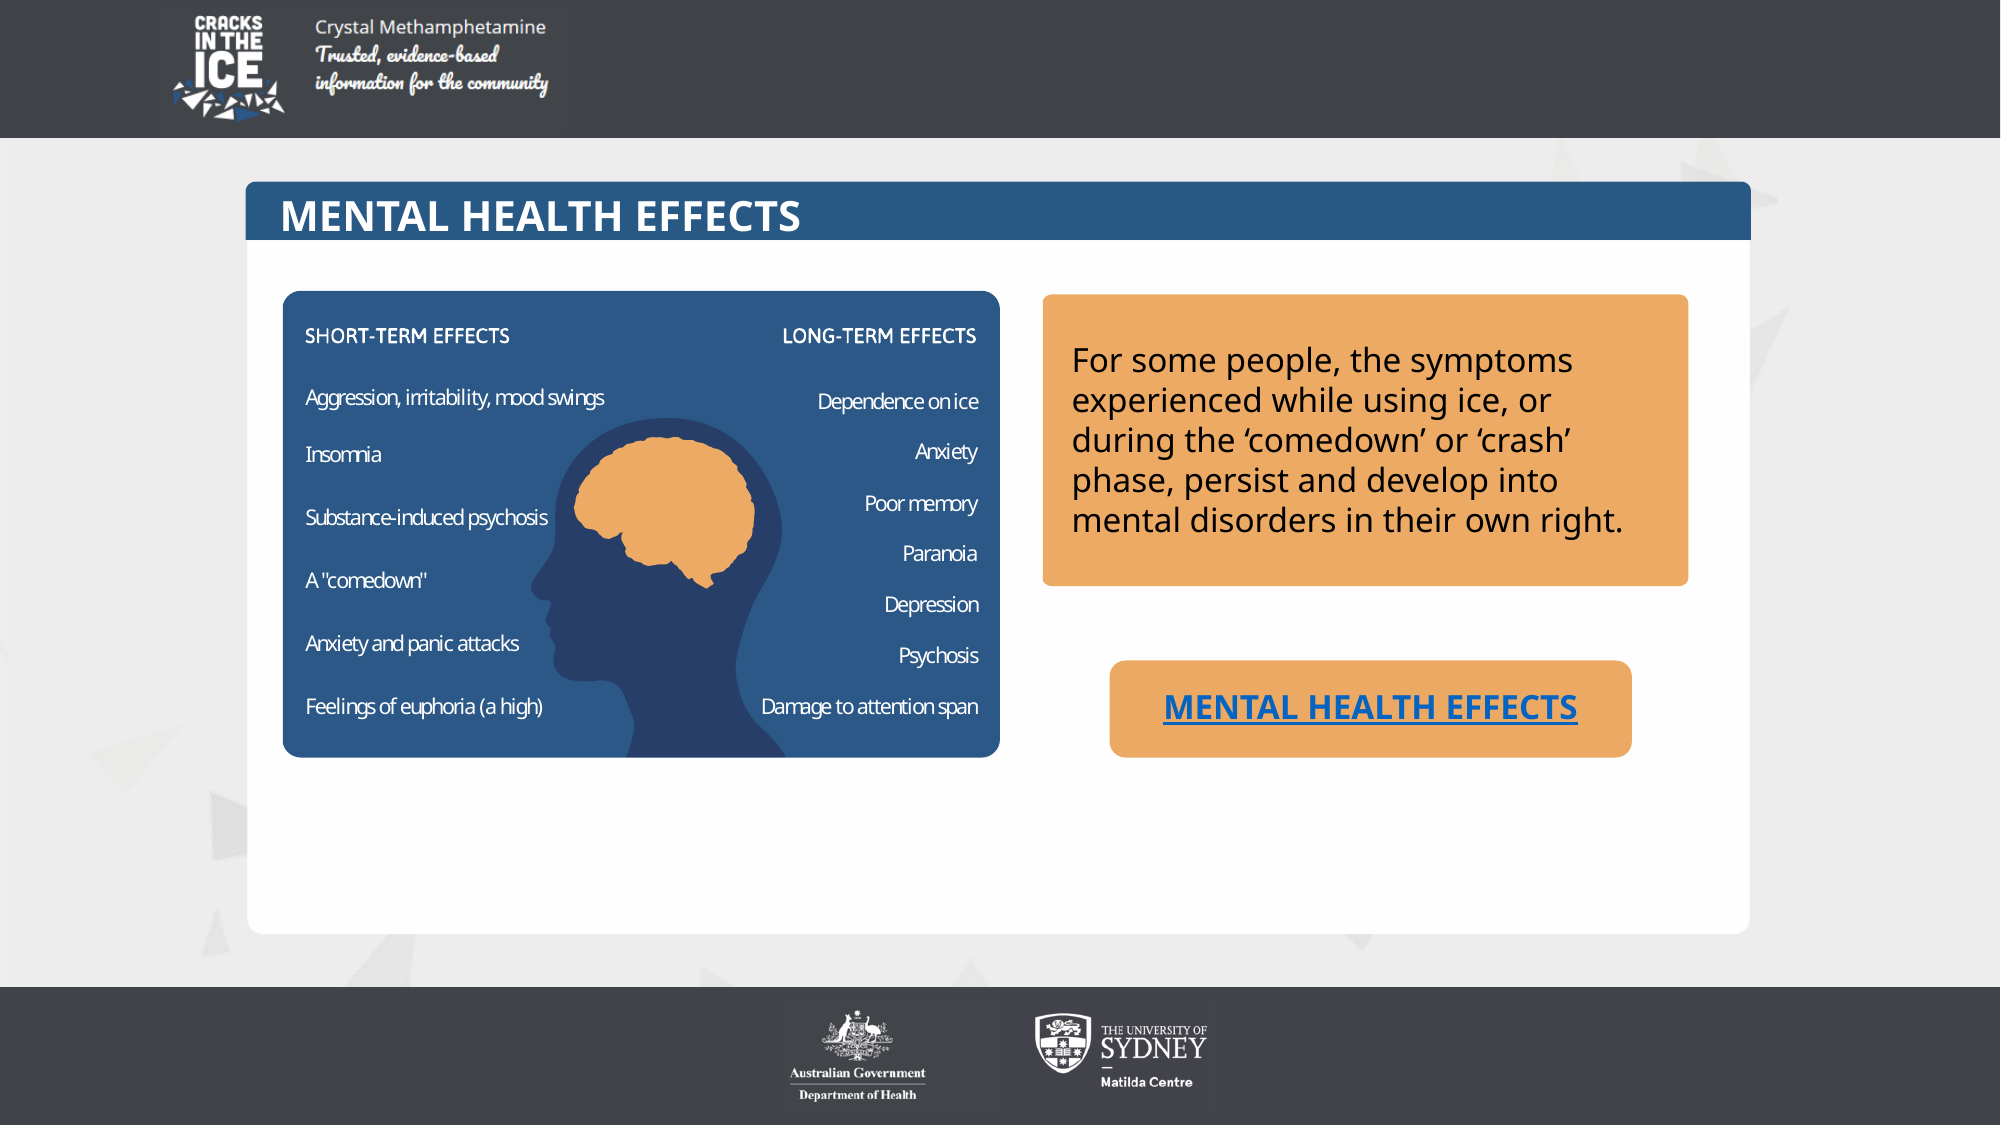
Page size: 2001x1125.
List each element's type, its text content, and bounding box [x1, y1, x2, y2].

text_box MENTAL HEALTH EFFECTS [1109, 685, 1632, 732]
picture [1042, 293, 1689, 587]
text_box [1108, 659, 1633, 759]
title MENTAL HEALTH EFFECTS [264, 180, 1765, 248]
picture [159, 3, 566, 134]
picture [779, 998, 1221, 1111]
picture [282, 290, 1000, 758]
